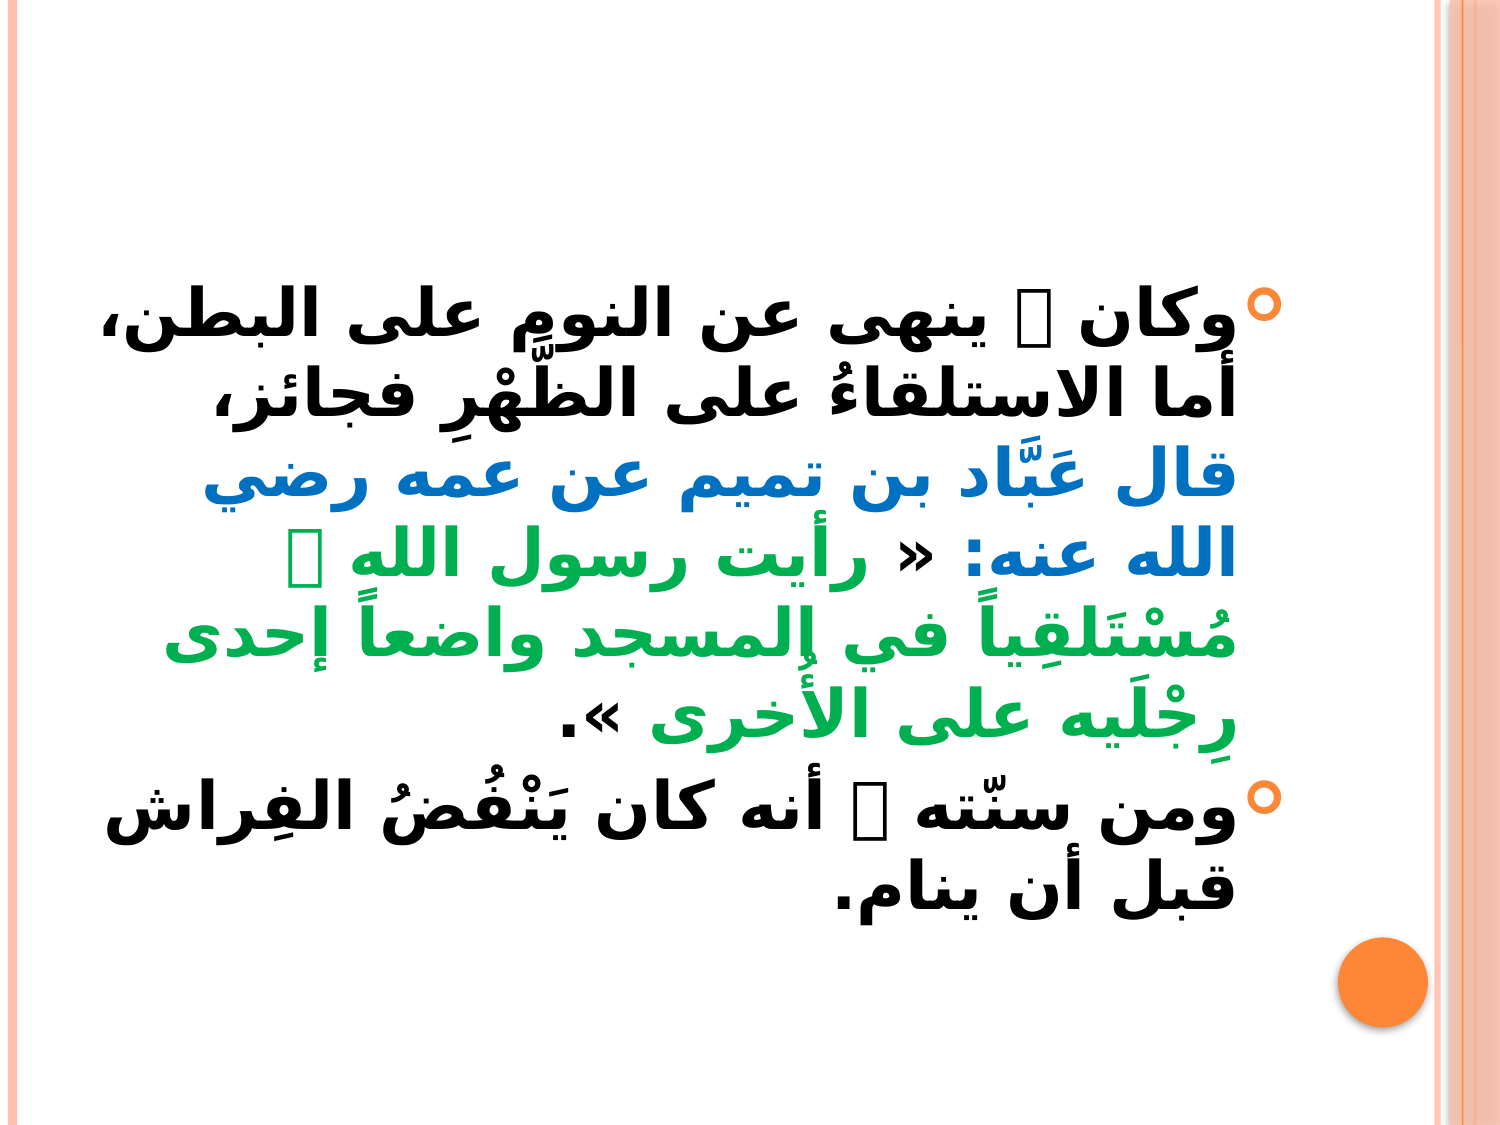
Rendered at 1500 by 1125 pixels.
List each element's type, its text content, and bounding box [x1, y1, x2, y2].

list وكان  ينهى عن النوم على البطن، أما الاستلقاءُ على الظَّهْرِ فجائز، قال عَبَّاد بن تميم عن عمه رضي الله عنه: « رأيت رسول الله  مُسْتَلقِياً في المسجد واضعاً إحدى رِجْلَيه على الأُخرى ». ومن سنّته  أنه كان يَنْفُضُ الفِراش قبل أن ينام. [75, 262, 1300, 1062]
